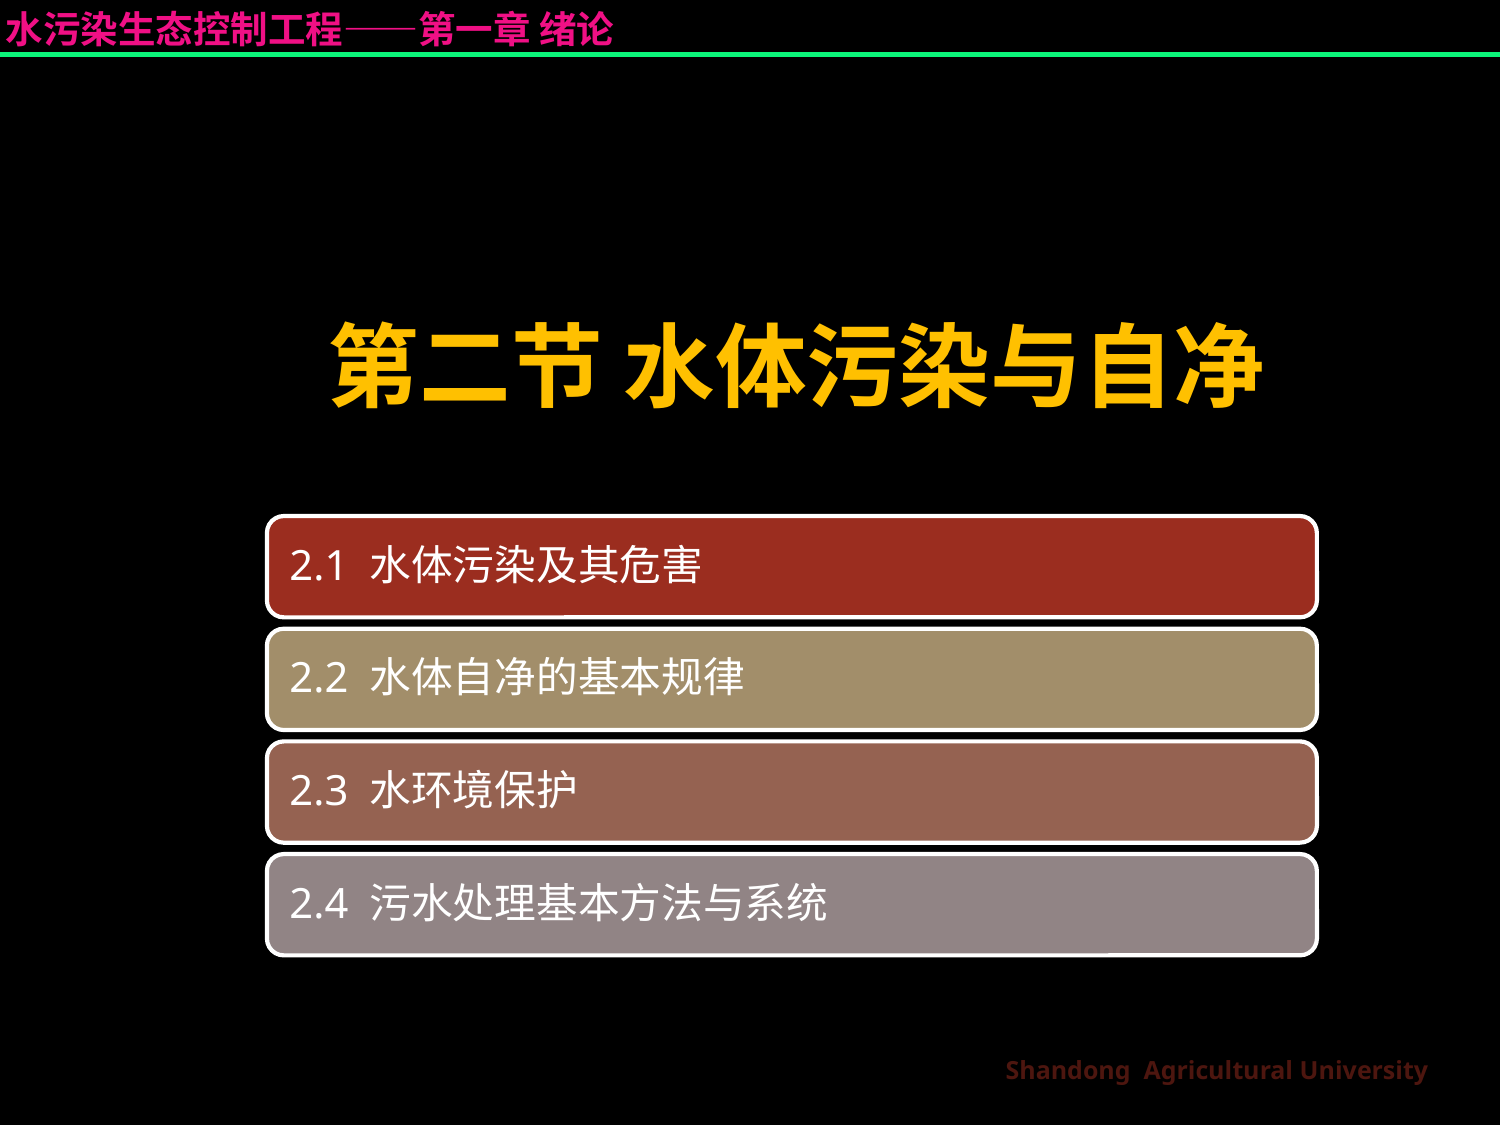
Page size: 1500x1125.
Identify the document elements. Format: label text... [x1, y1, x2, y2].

title 第二节 水体污染与自净 [159, 243, 1435, 485]
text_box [266, 514, 1318, 957]
